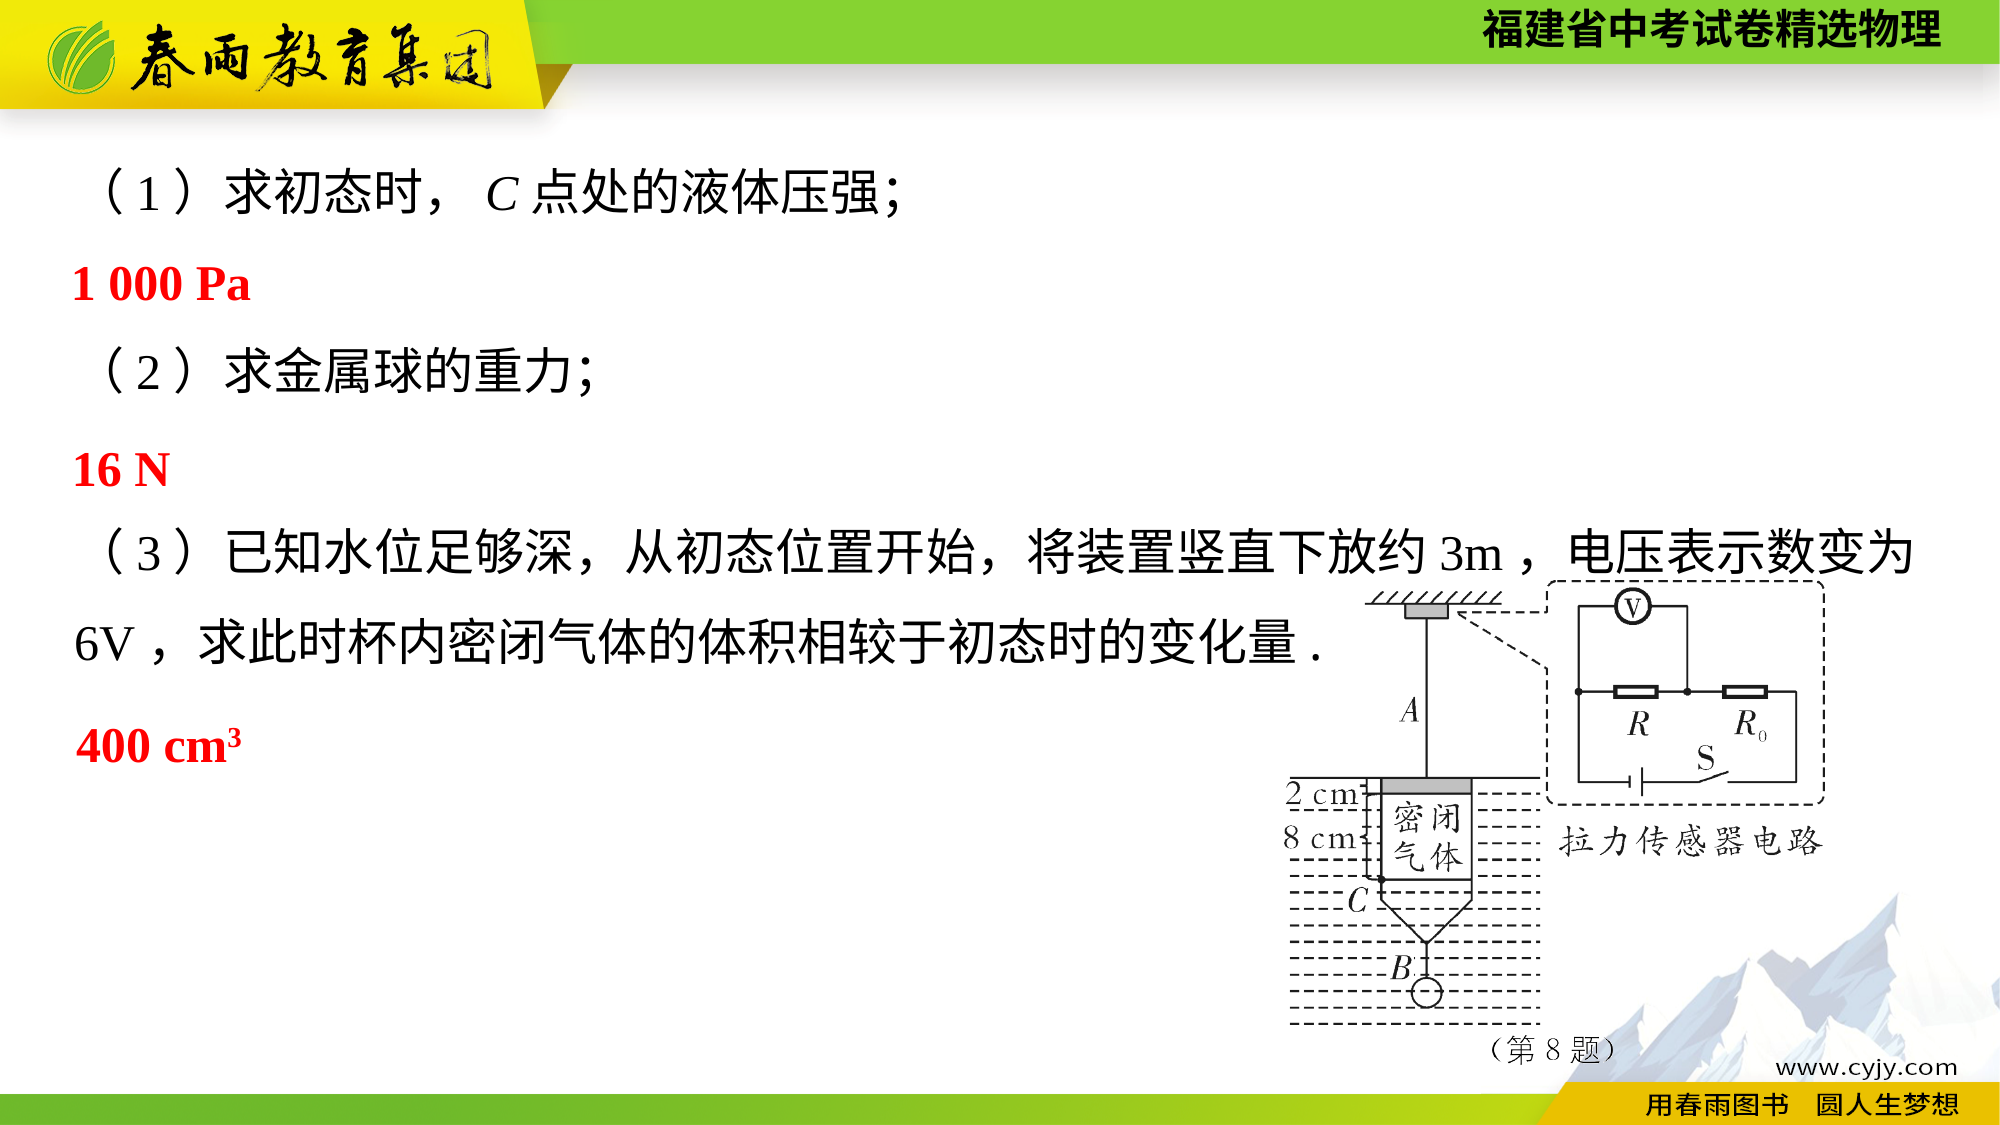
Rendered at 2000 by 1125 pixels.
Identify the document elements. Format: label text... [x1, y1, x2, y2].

text_box 1 000 Pa [55, 213, 267, 318]
picture [0, 0, 2000, 1125]
list （1）求初态时，C点处的液体压强； （2）求金属球的重力； （3）已知水位足够深，从初态位置开始，将装置竖直下放约3m，电压表示数变为6V，求此时杯内密闭气体的体积相较于初态时的变化量. [59, 122, 1944, 683]
text_box 16 N [57, 399, 186, 505]
text_box 400 cm3 [61, 675, 257, 781]
